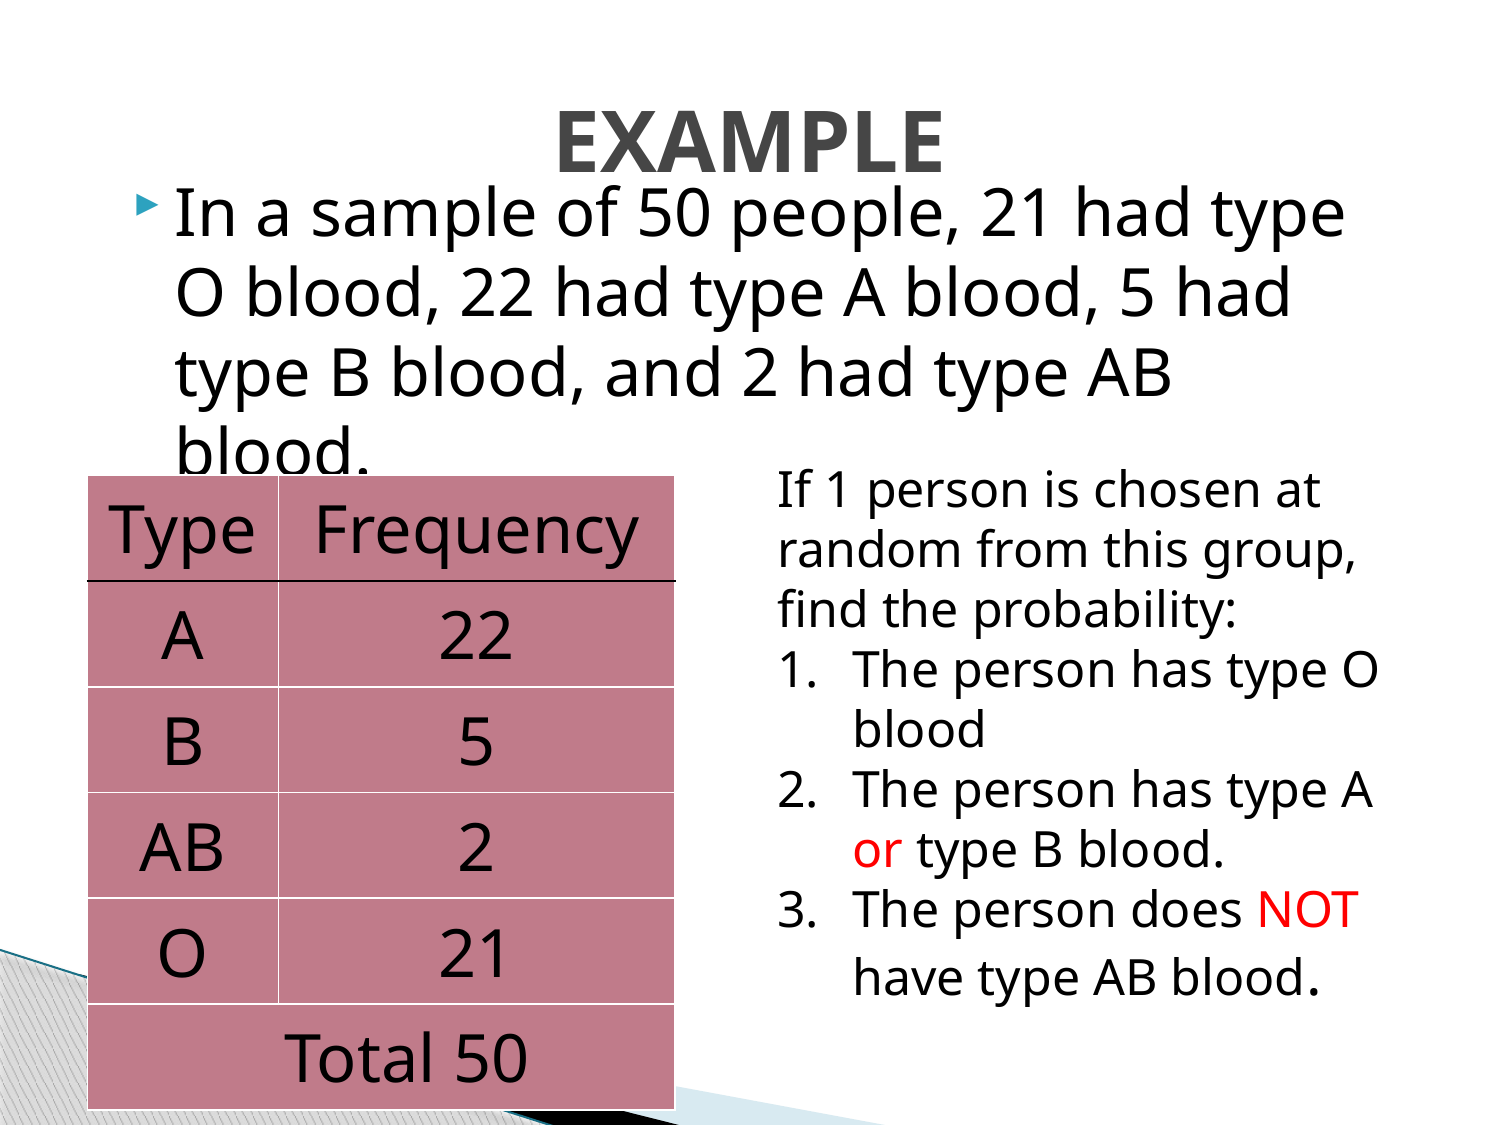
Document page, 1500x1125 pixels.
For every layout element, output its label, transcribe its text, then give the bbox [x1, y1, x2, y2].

table_cell O [88, 899, 278, 1003]
title EXAMPLE [75, 45, 1425, 233]
table_cell Total 50 [88, 1005, 674, 1109]
table_header Type [88, 476, 278, 580]
text_box If 1 person is chosen at random from this group, find the probability: The person has type O blood The person has type A or type B blood. The person does NOT have type AB blood. [762, 450, 1438, 1125]
table_cell AB [88, 793, 278, 897]
list In a sample of 50 people, 21 had type O blood, 22 had type A blood, 5 had type B blood, and 2 had type AB blood. [99, 162, 1375, 838]
table_header Frequency [279, 476, 674, 580]
table_cell A [88, 582, 278, 686]
table_cell 5 [279, 688, 674, 792]
table_cell 21 [279, 899, 674, 1003]
table_cell 22 [279, 582, 674, 686]
table_cell B [88, 688, 278, 792]
table_cell 2 [279, 793, 674, 897]
